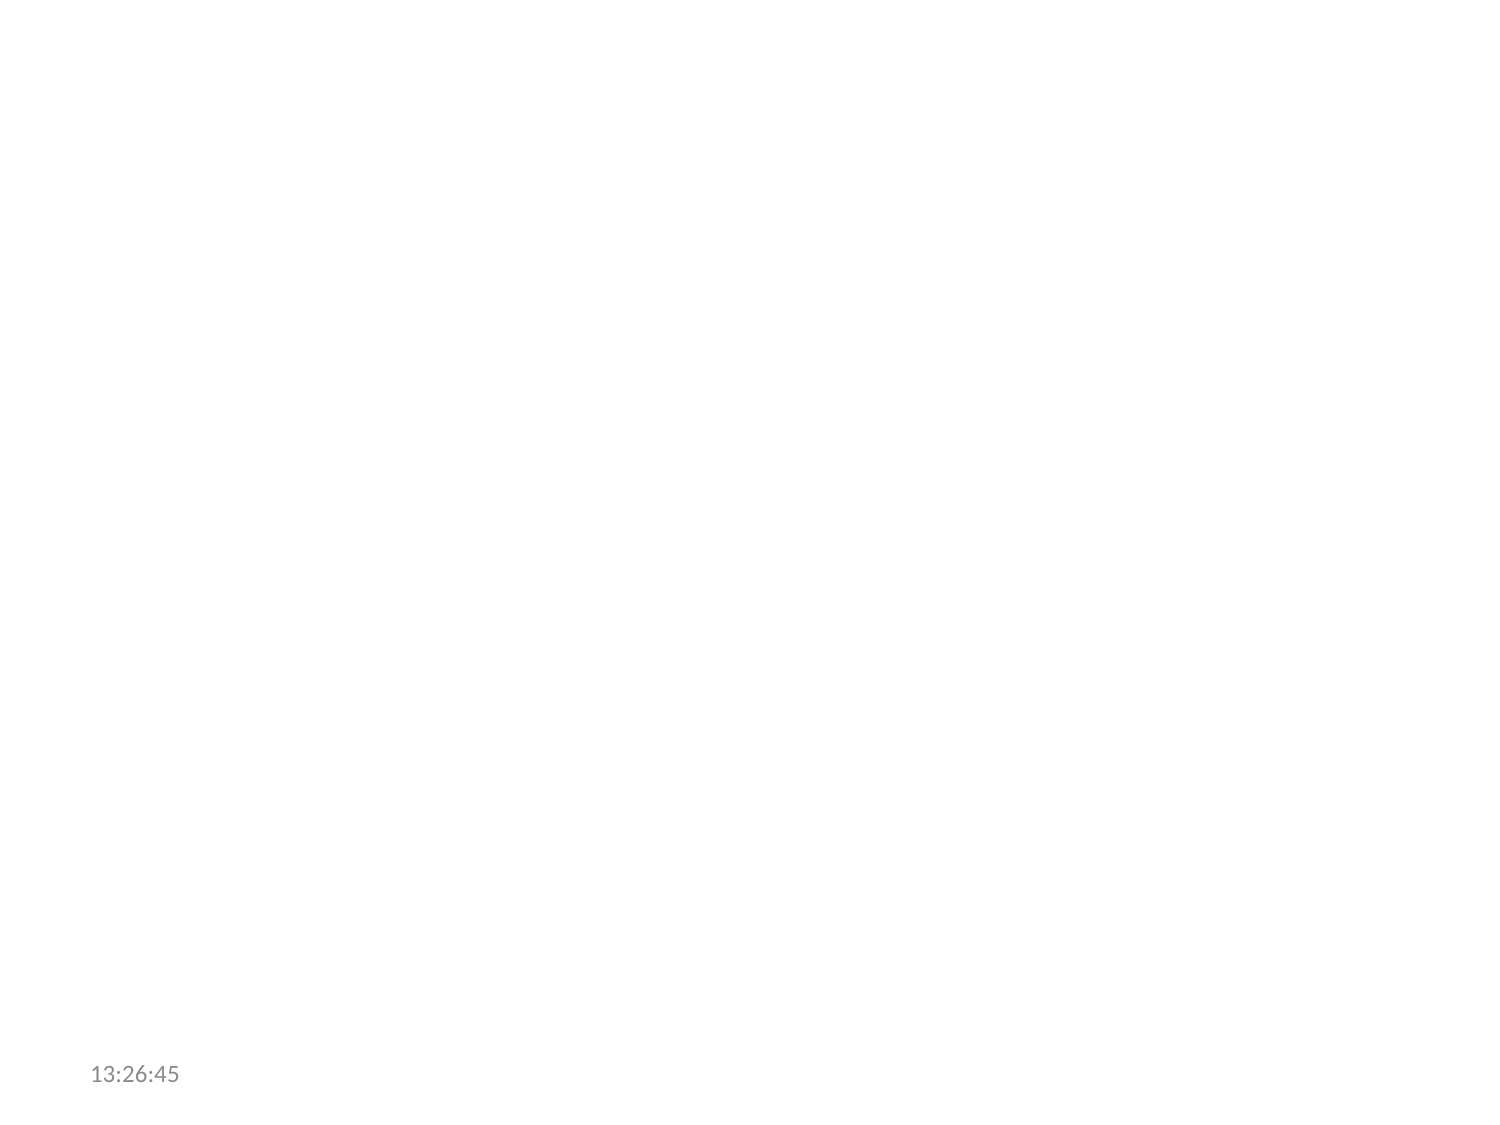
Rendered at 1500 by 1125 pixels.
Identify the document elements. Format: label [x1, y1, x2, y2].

slide_number [75, 1042, 425, 1103]
